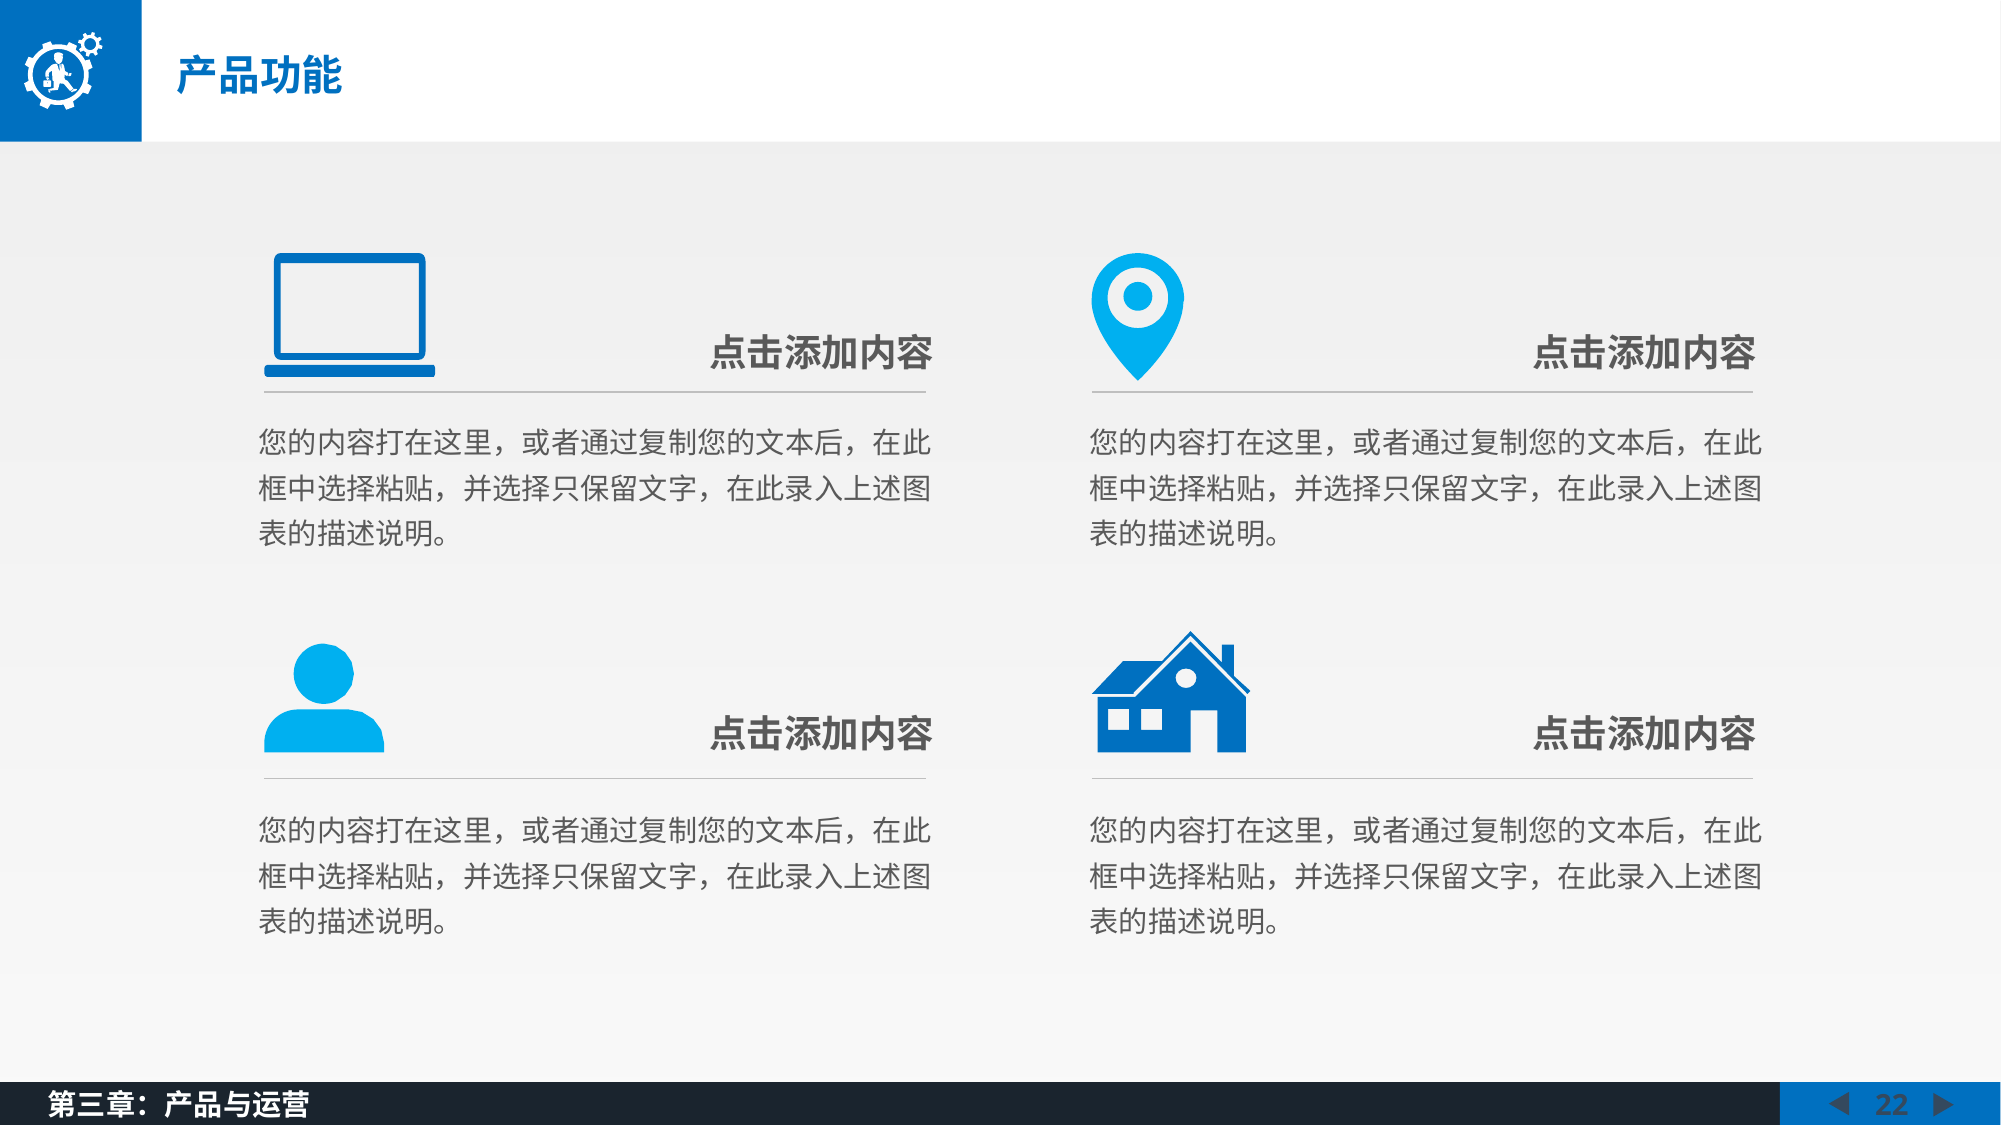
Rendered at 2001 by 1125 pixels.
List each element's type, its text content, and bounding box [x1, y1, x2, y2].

text_box [1097, 641, 1246, 753]
text_box [273, 253, 426, 360]
text_box 点击添加内容 [694, 703, 950, 763]
text_box [351, 1080, 1778, 1125]
text_box [264, 364, 436, 377]
text_box [144, 0, 2001, 144]
text_box [24, 32, 103, 110]
text_box 您的内容打在这里，或者通过复制您的文本后，在此框中选择粘贴，并选择只保留文字，在此录入上述图表的描述说明。 [243, 794, 949, 946]
text_box [293, 643, 354, 704]
text_box [1091, 631, 1251, 694]
text_box [0, 1080, 8, 1125]
text_box 您的内容打在这里，或者通过复制您的文本后，在此框中选择粘贴，并选择只保留文字，在此录入上述图表的描述说明。 [243, 406, 949, 558]
text_box 您的内容打在这里，或者通过复制您的文本后，在此框中选择粘贴，并选择只保留文字，在此录入上述图表的描述说明。 [1075, 794, 1780, 946]
text_box 产品功能 [161, 59, 859, 138]
text_box [1091, 253, 1185, 381]
text_box 您的内容打在这里，或者通过复制您的文本后，在此框中选择粘贴，并选择只保留文字，在此录入上述图表的描述说明。 [1075, 406, 1780, 558]
text_box [0, 0, 144, 144]
text_box 第三章：产品与运营 [8, 1078, 351, 1125]
text_box [264, 709, 385, 753]
text_box 点击添加内容 [1516, 703, 1772, 763]
text_box 点击添加内容 [694, 321, 950, 382]
text_box 22 [1779, 1078, 2001, 1125]
text_box 点击添加内容 [1516, 321, 1772, 382]
